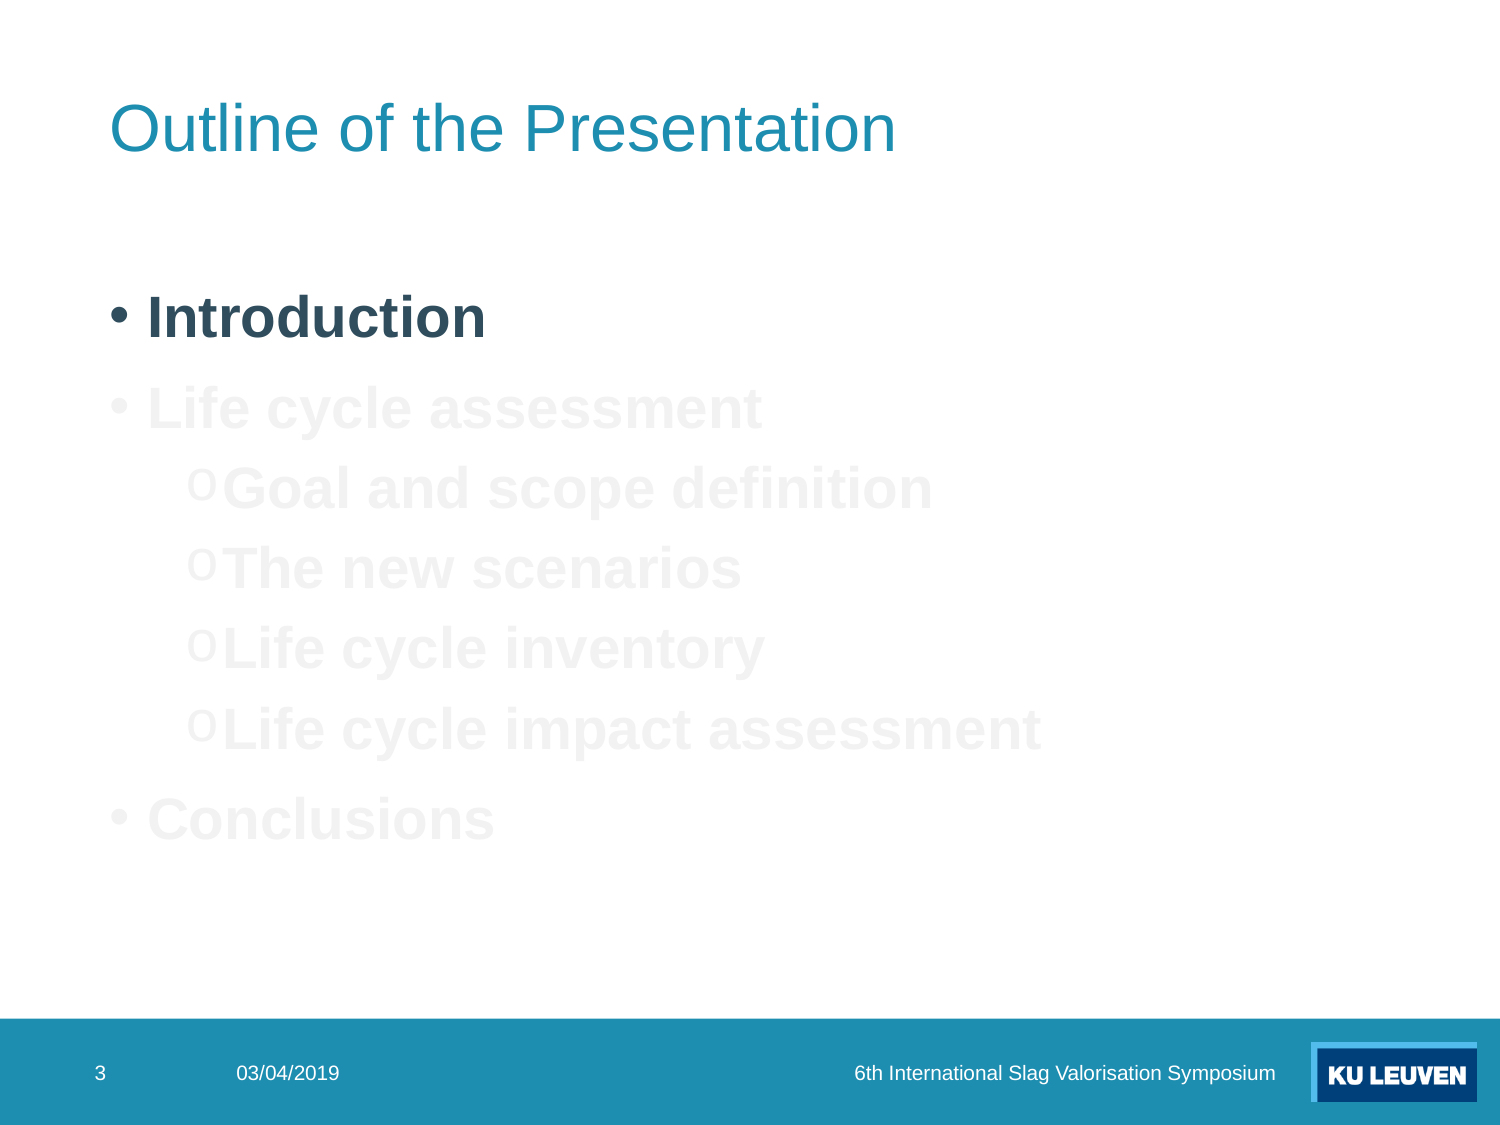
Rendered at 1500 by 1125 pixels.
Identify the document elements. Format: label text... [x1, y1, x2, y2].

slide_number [236, 1018, 355, 1125]
title Outline of the Presentation [94, 35, 1406, 225]
footer 6th International Slag Valorisation Symposium [705, 1018, 1312, 1125]
picture [1312, 1042, 1477, 1102]
slide_number 3 [94, 1018, 201, 1125]
list Introduction Life cycle assessment Goal and scope definition The new scenarios Life cycle inventory Life cycle impact assessment Conclusions [94, 271, 1406, 993]
